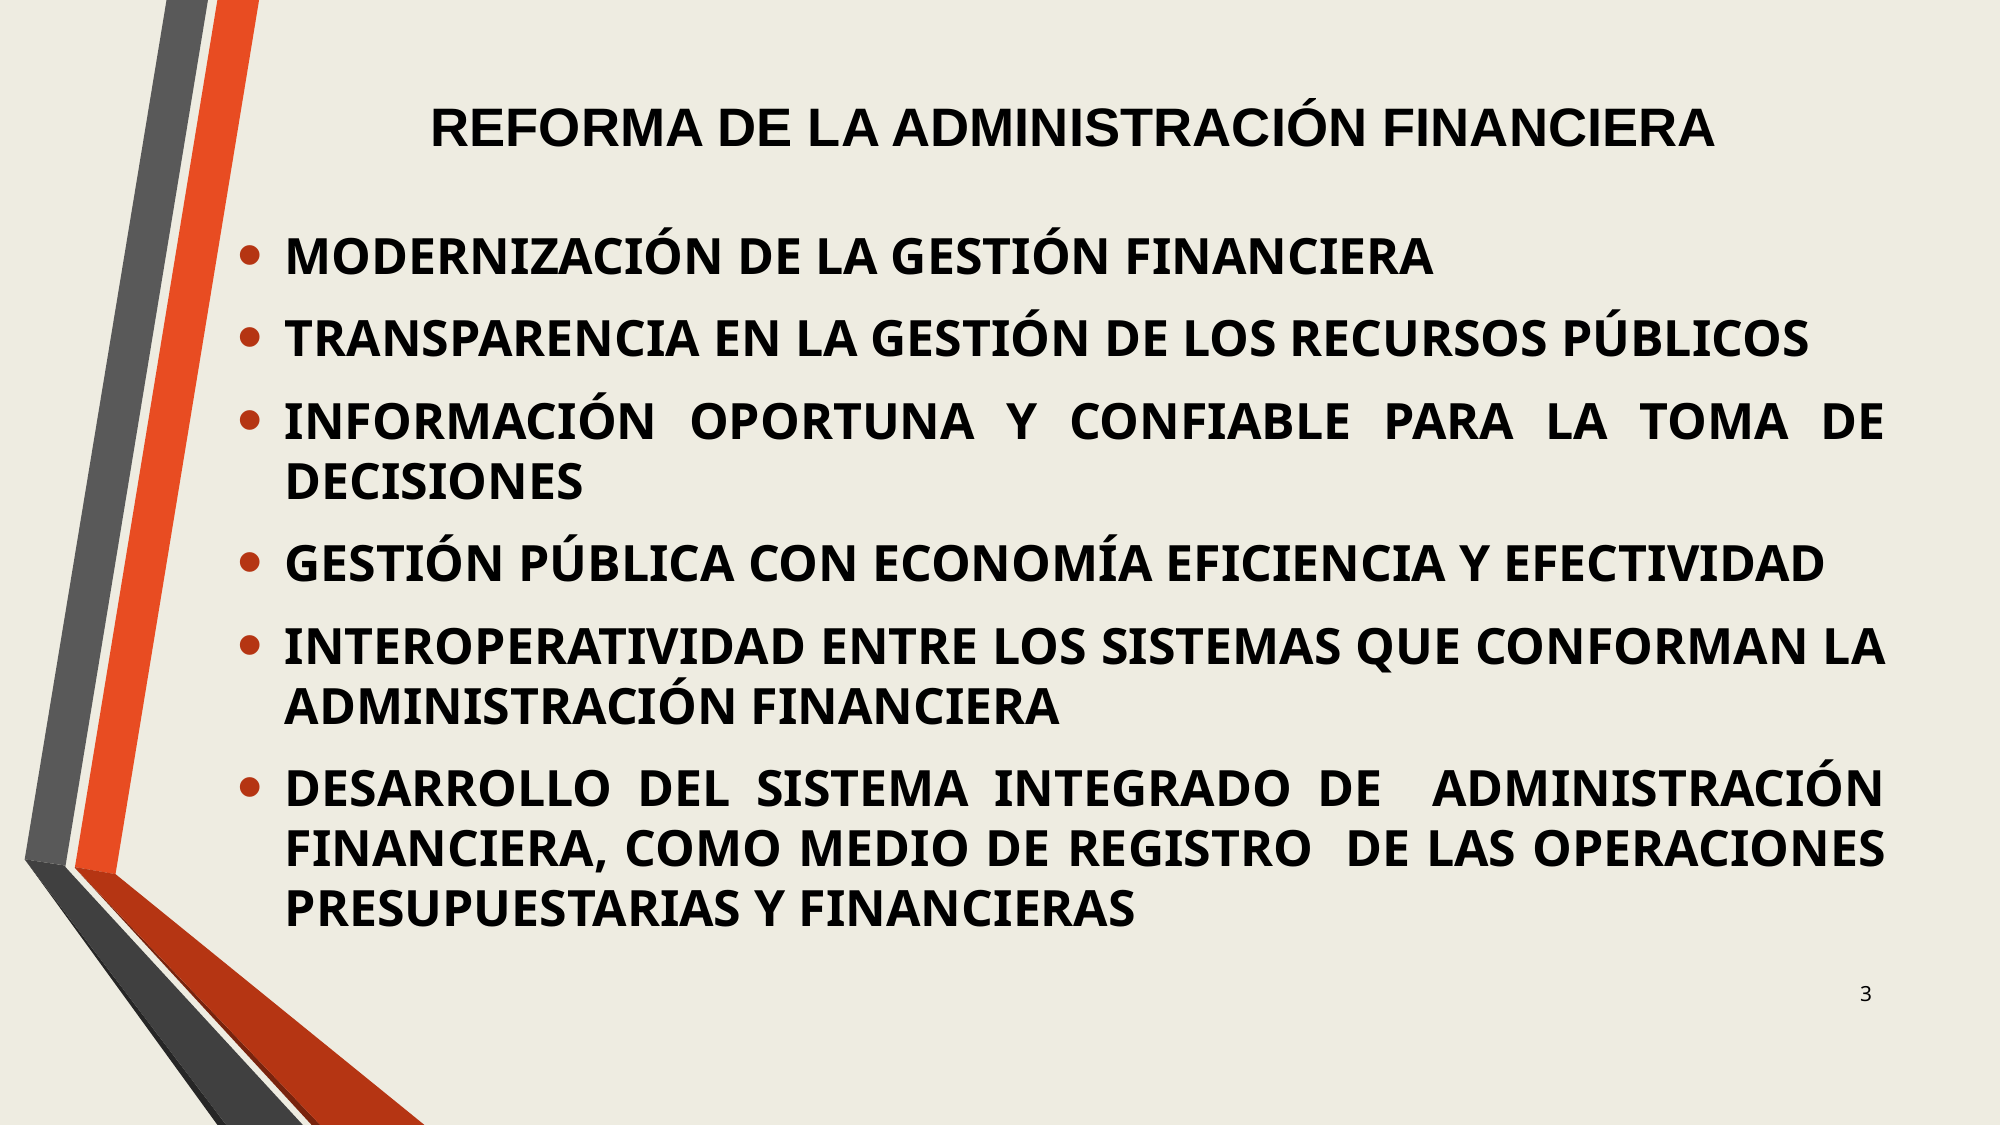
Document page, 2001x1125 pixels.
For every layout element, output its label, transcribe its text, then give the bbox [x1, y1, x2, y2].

slide_number 3 [1796, 965, 1887, 1025]
title REFORMA DE LA ADMINISTRACIÓN FINANCIERA [149, 50, 2000, 200]
list MODERNIZACIÓN DE LA GESTIÓN FINANCIERA TRANSPARENCIA EN LA GESTIÓN DE LOS RECURSOS PÚBLICOS INFORMACIÓN OPORTUNA Y CONFIABLE PARA LA TOMA DE DECISIONES GESTIÓN PÚBLICA CON ECONOMÍA EFICIENCIA Y EFECTIVIDAD INTEROPERATIVIDAD ENTRE LOS SISTEMAS QUE CONFORMAN LA ADMINISTRACIÓN FINANCIERA DESARROLLO DEL SISTEMA INTEGRADO DE ADMINISTRACIÓN FINANCIERA, COMO MEDIO DE REGISTRO DE LAS OPERACIONES PRESUPUESTARIAS Y FINANCIERAS [222, 208, 1902, 953]
